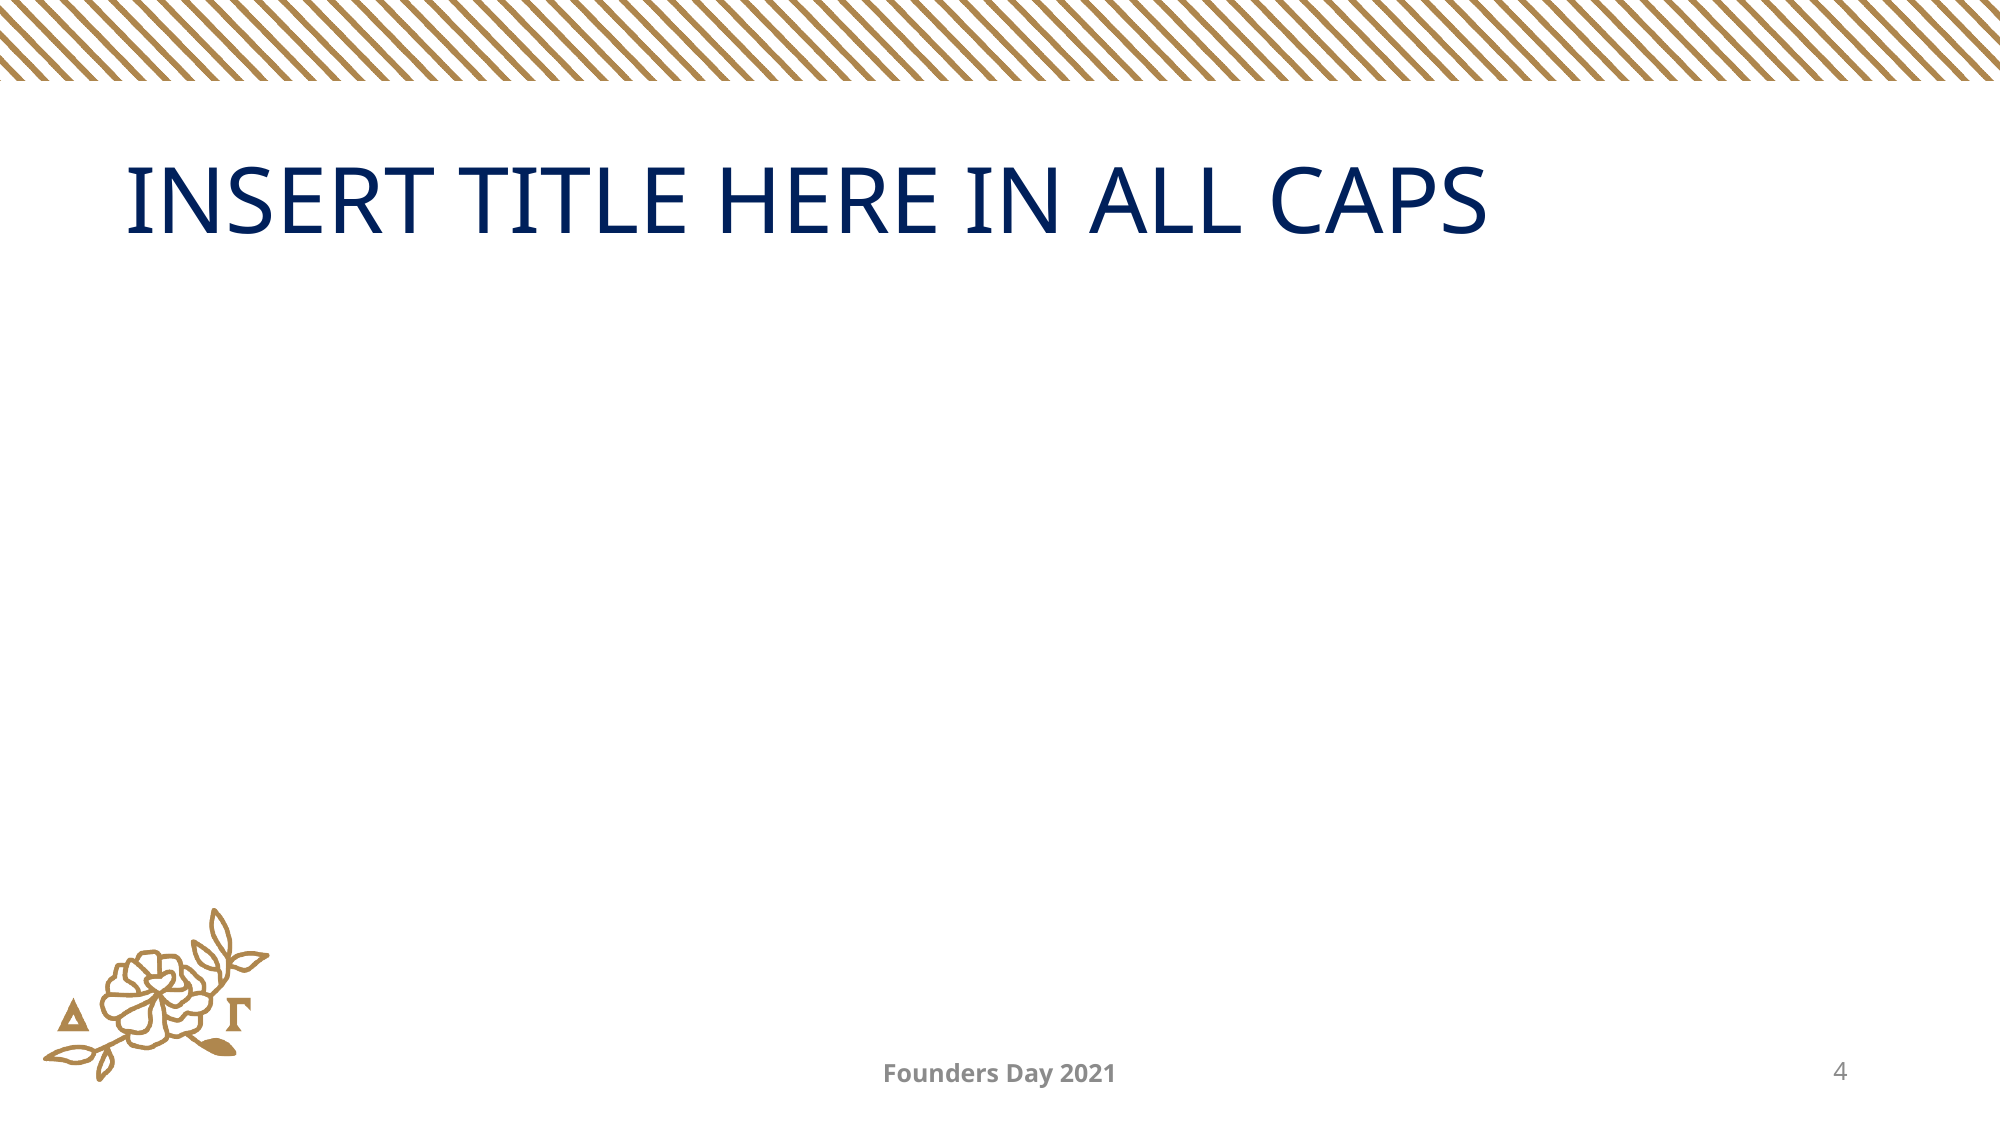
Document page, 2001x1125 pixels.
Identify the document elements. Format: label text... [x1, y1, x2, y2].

title INSERT TITLE HERE IN ALL CAPS [110, 118, 1863, 290]
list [13, 851, 299, 1125]
footer Founders Day 2021 [662, 1042, 1338, 1103]
picture [0, 0, 2000, 81]
slide_number 4 [1412, 1042, 1863, 1103]
